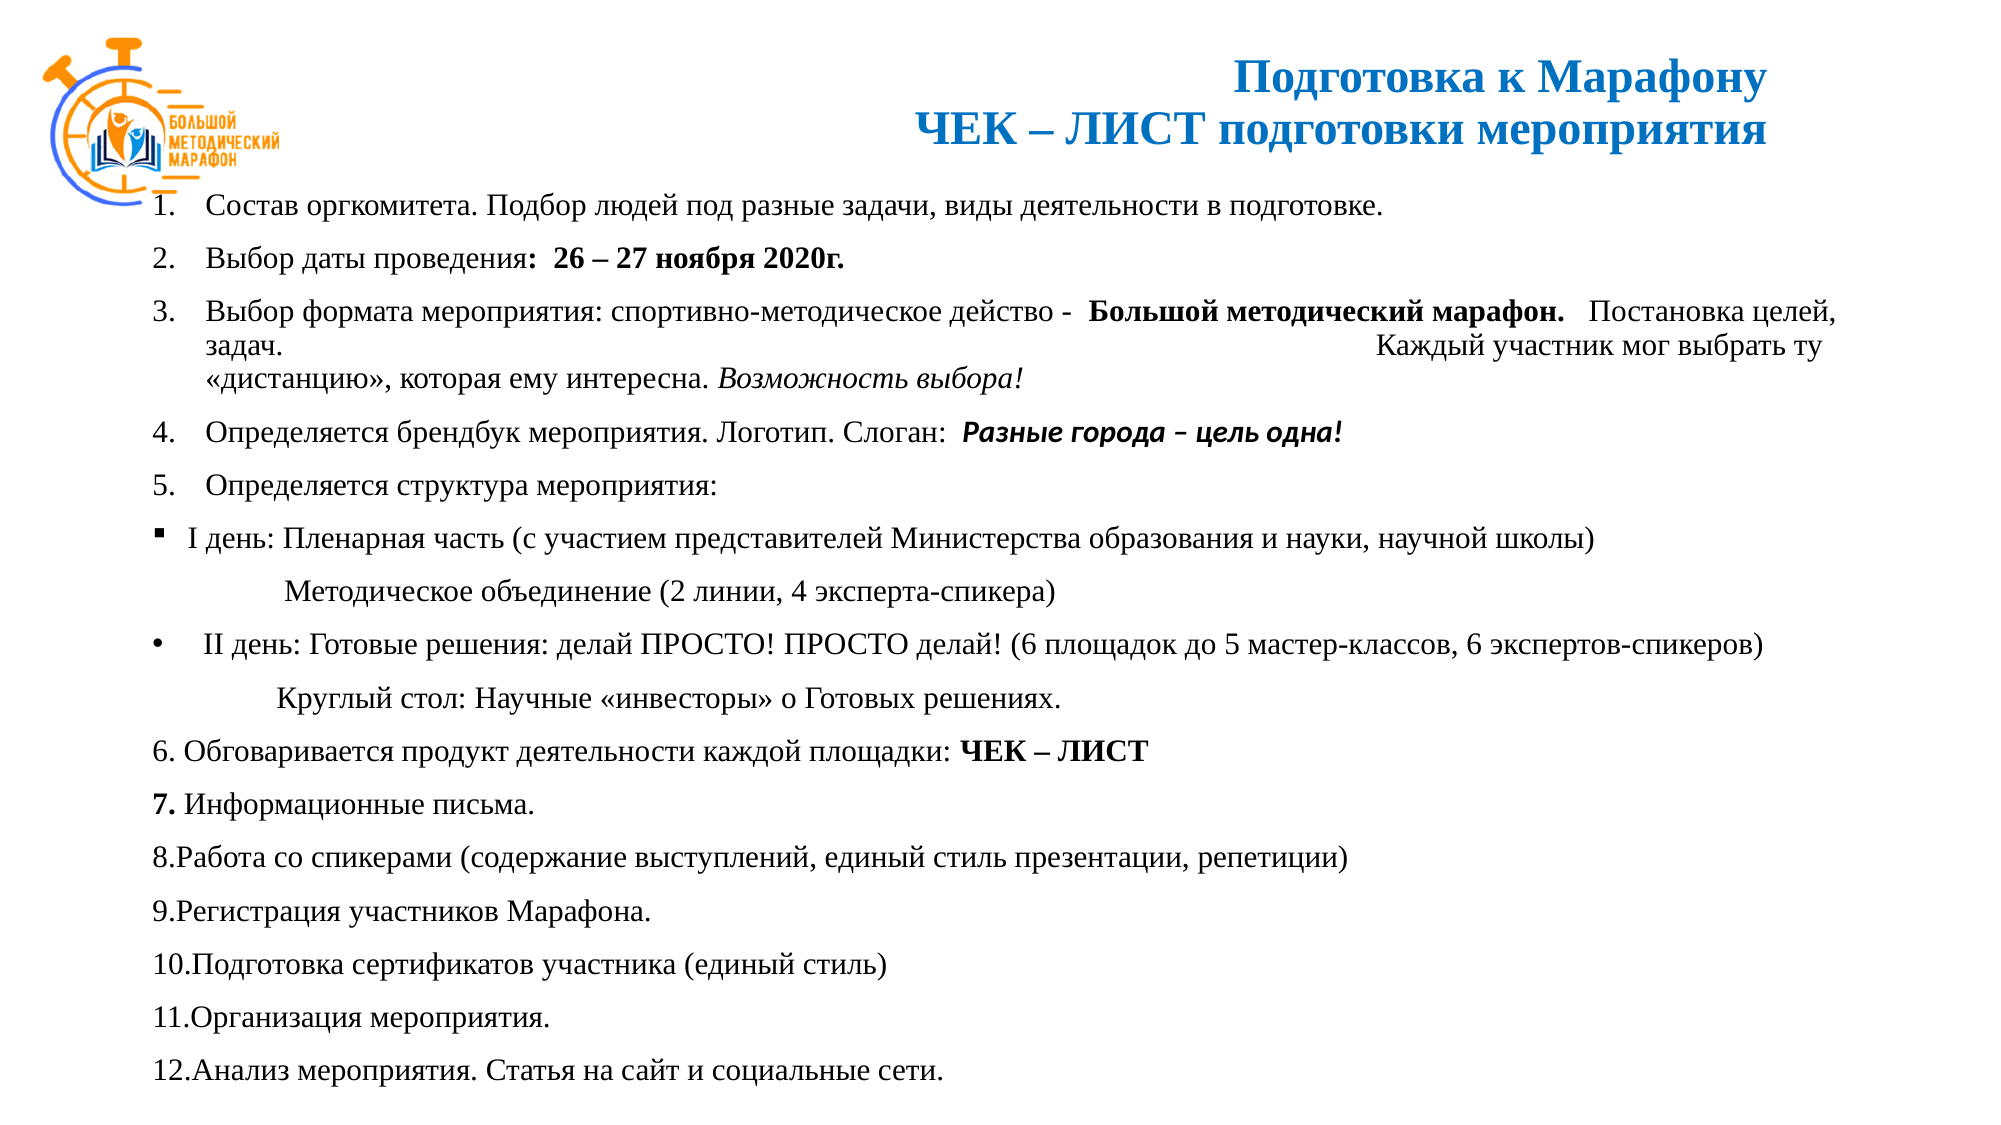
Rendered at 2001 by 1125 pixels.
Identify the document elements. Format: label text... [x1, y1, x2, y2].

list Состав оргкомитета. Подбор людей под разные задачи, виды деятельности в подготовке. Выбор даты проведения: 26 – 27 ноября 2020г. Выбор формата мероприятия: спортивно-методическое действо - Большой методический марафон. Постановка целей, задач. Каждый участник мог выбрать ту «дистанцию», которая ему интересна. Возможность выбора! Определяется брендбук мероприятия. Логотип. Слоган: Разные города – цель одна! Определяется структура мероприятия: I день: Пленарная часть (с участием представителей Министерства образования и науки, научной школы) Методическое объединение (2 линии, 4 эксперта-спикера) II день: Готовые решения: делай ПРОСТО! ПРОСТО делай! (6 площадок до 5 мастер-классов, 6 экспертов-спикеров) Круглый стол: Научные «инвесторы» о Готовых решениях. 6. Обговаривается продукт деятельности каждой площадки: ЧЕК – ЛИСТ 7. Информационные письма. 8.Работа со спикерами (содержание выступлений, единый стиль презентации, репетиции) 9.Регистрация участников Марафона. 10.Подготовка сертификатов участника (единый стиль) 11.Организация мероприятия. 12.Анализ мероприятия. Статья на сайт и социальные сети. [137, 180, 1936, 1103]
title Подготовка к Марафону ЧЕК – ЛИСТ подготовки мероприятия [279, 42, 1783, 163]
picture [33, 24, 279, 260]
